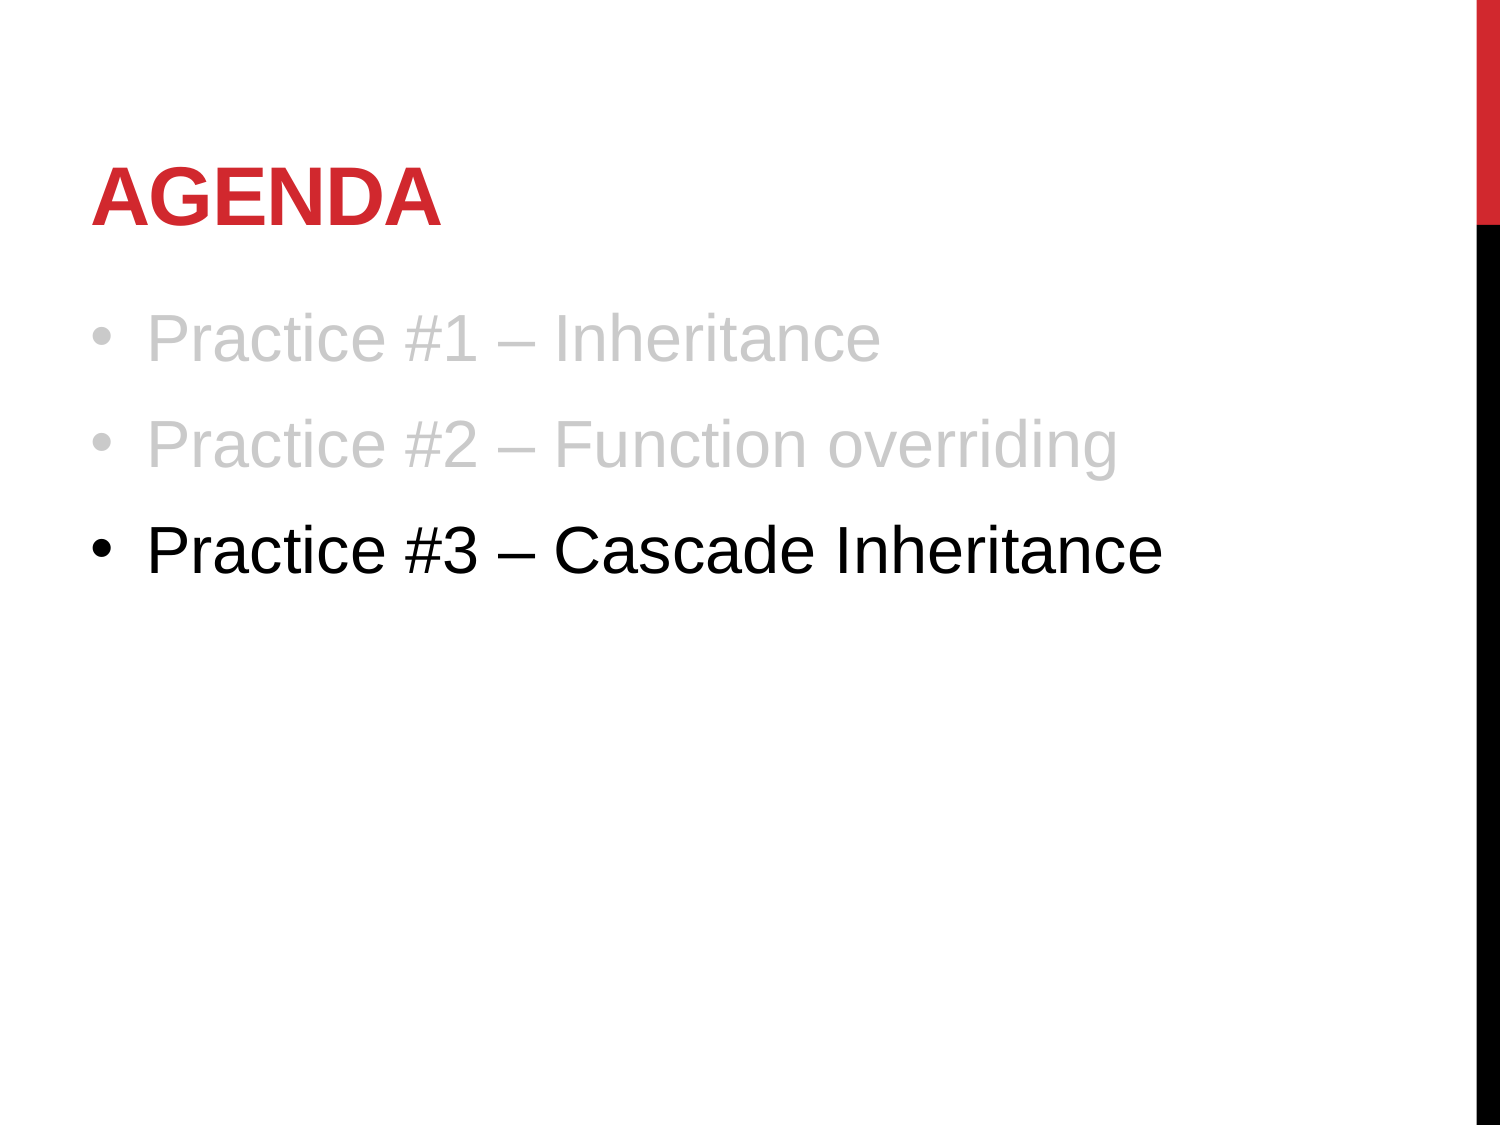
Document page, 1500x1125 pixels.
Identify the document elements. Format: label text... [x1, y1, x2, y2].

list Practice #1 – Inheritance Practice #2 – Function overriding Practice #3 – Cascade Inheritance [75, 287, 1325, 1005]
title Agenda [75, 25, 1025, 250]
